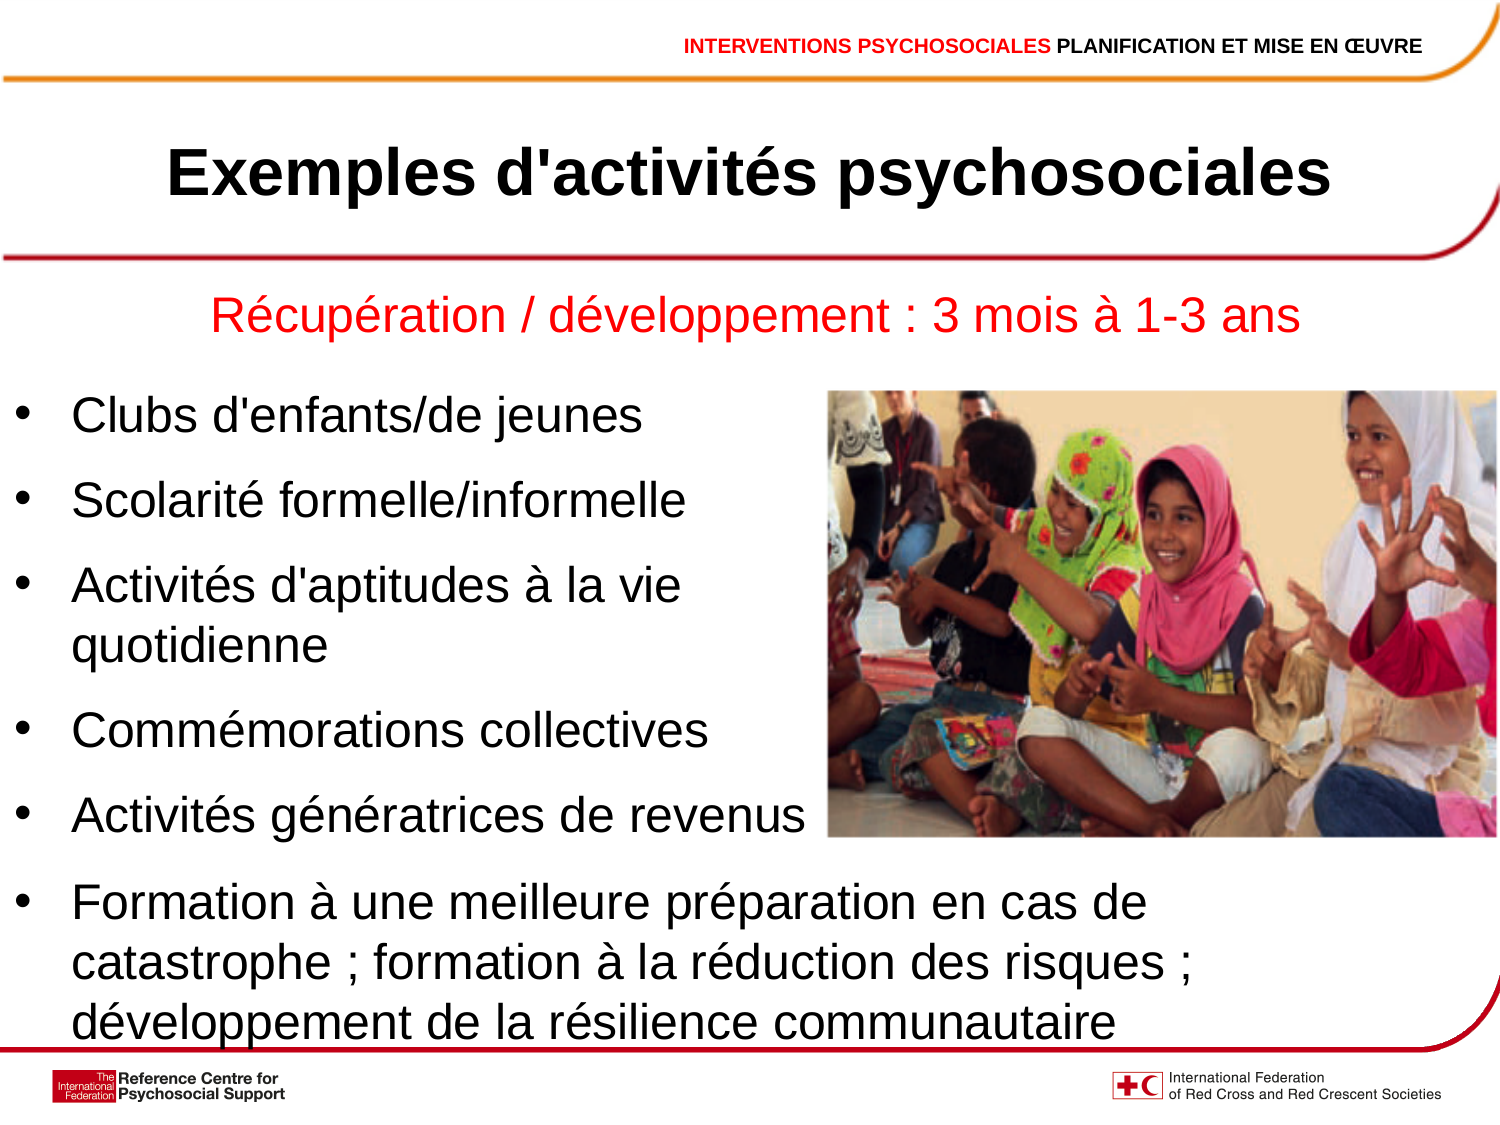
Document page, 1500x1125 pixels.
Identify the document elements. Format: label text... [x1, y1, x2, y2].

picture [0, 974, 1500, 1125]
picture [824, 387, 1500, 842]
text_box Formation à une meilleure préparation en cas de catastrophe ; formation à la réduction des risques ; développement de la résilience communautaire [0, 862, 1463, 973]
picture [0, 0, 1500, 265]
text_box Clubs d'enfants/de jeunes Scolarité formelle/informelle Activités d'aptitudes à la vie quotidienne Commémorations collectives Activités génératrices de revenus [0, 374, 938, 850]
text_box Récupération / développement : 3 mois à 1-3 ans [49, 274, 1463, 350]
